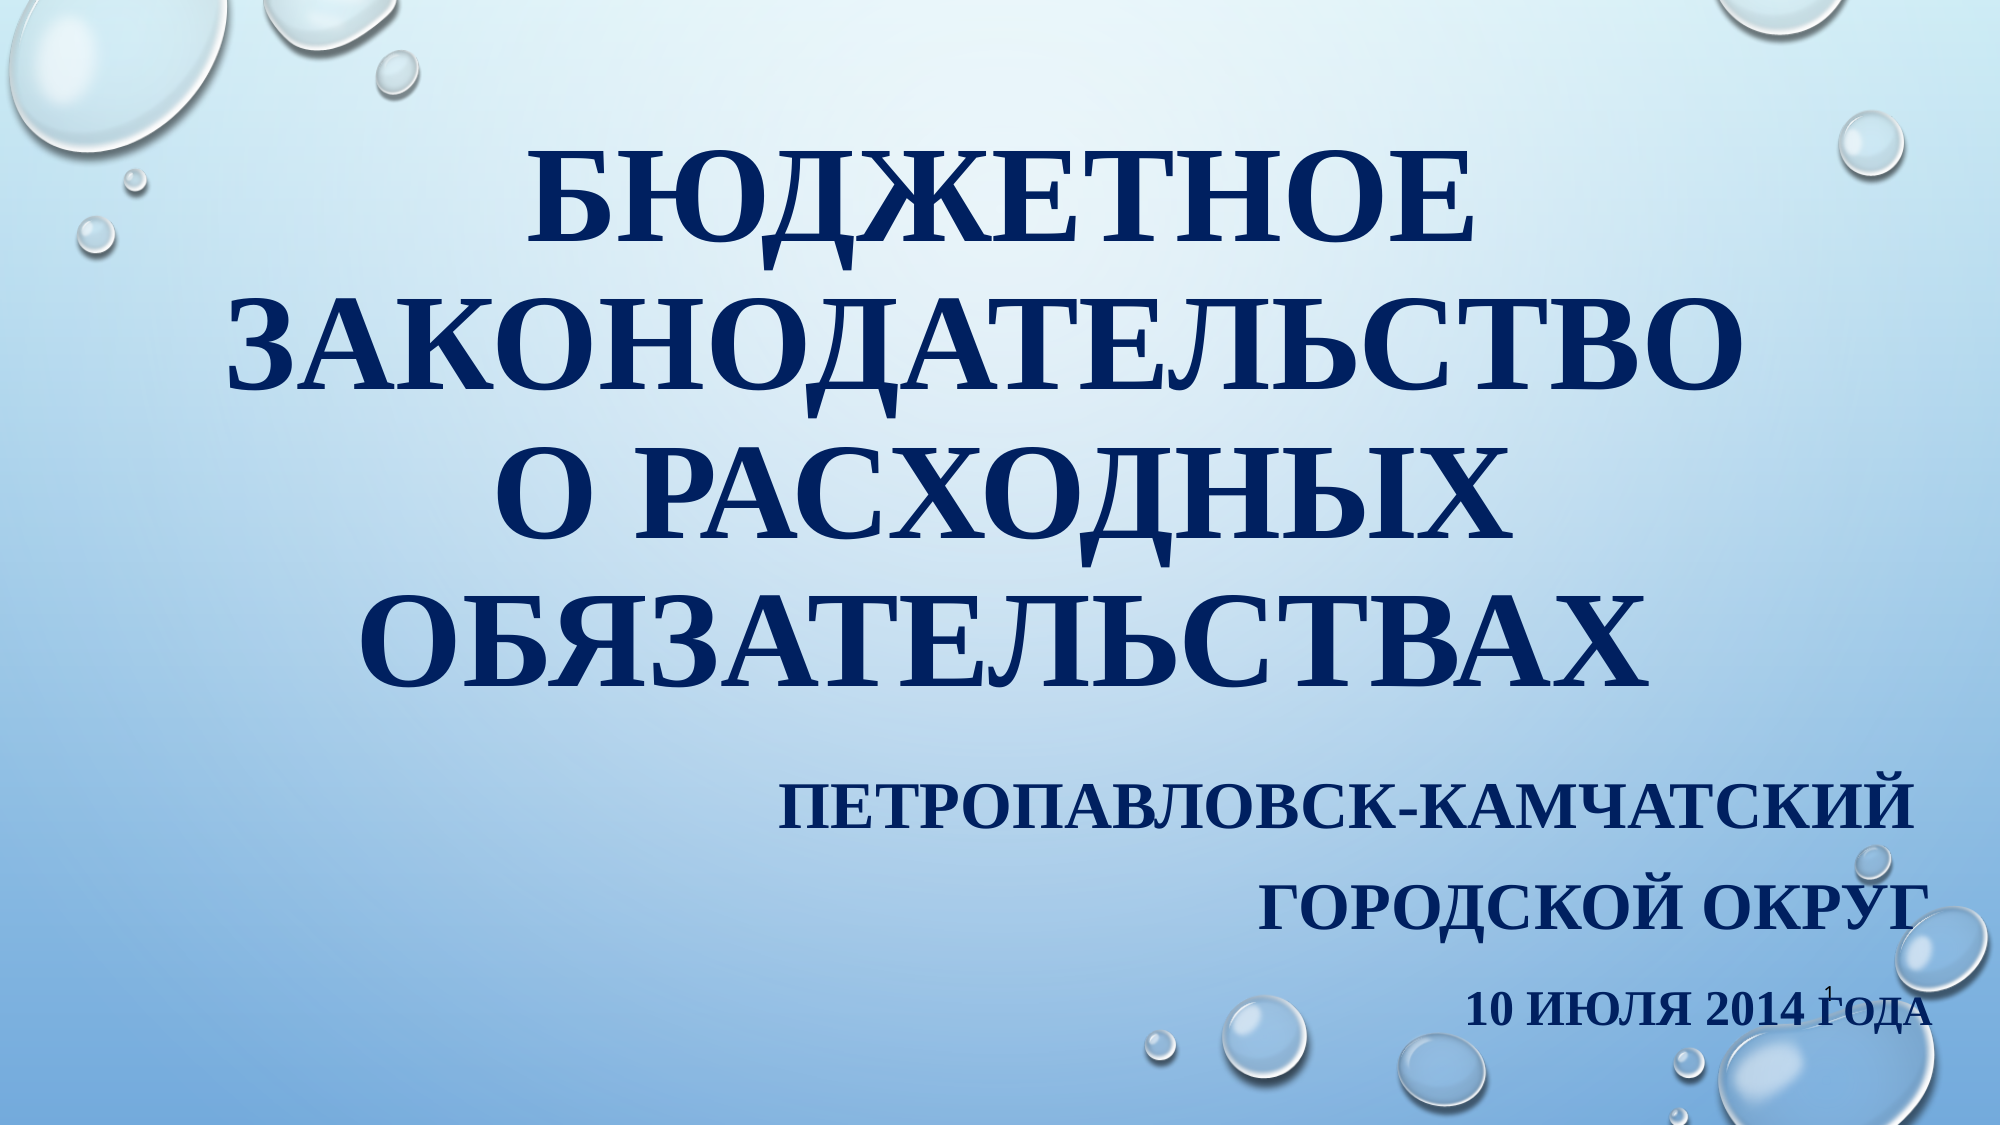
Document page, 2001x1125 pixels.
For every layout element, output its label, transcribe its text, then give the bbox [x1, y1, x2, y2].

title БЮДЖЕТНОЕ ЗАКОНОДАТЕЛЬСТВО О РАСХОДНЫХ ОБЯЗАТЕЛЬСТВАХ [59, 101, 1948, 738]
picture [0, 0, 2000, 1125]
list Петропавловск-Камчатский городской округ 10 Июля 2014 года [32, 754, 1948, 1042]
slide_number 1 [1724, 965, 1851, 1025]
